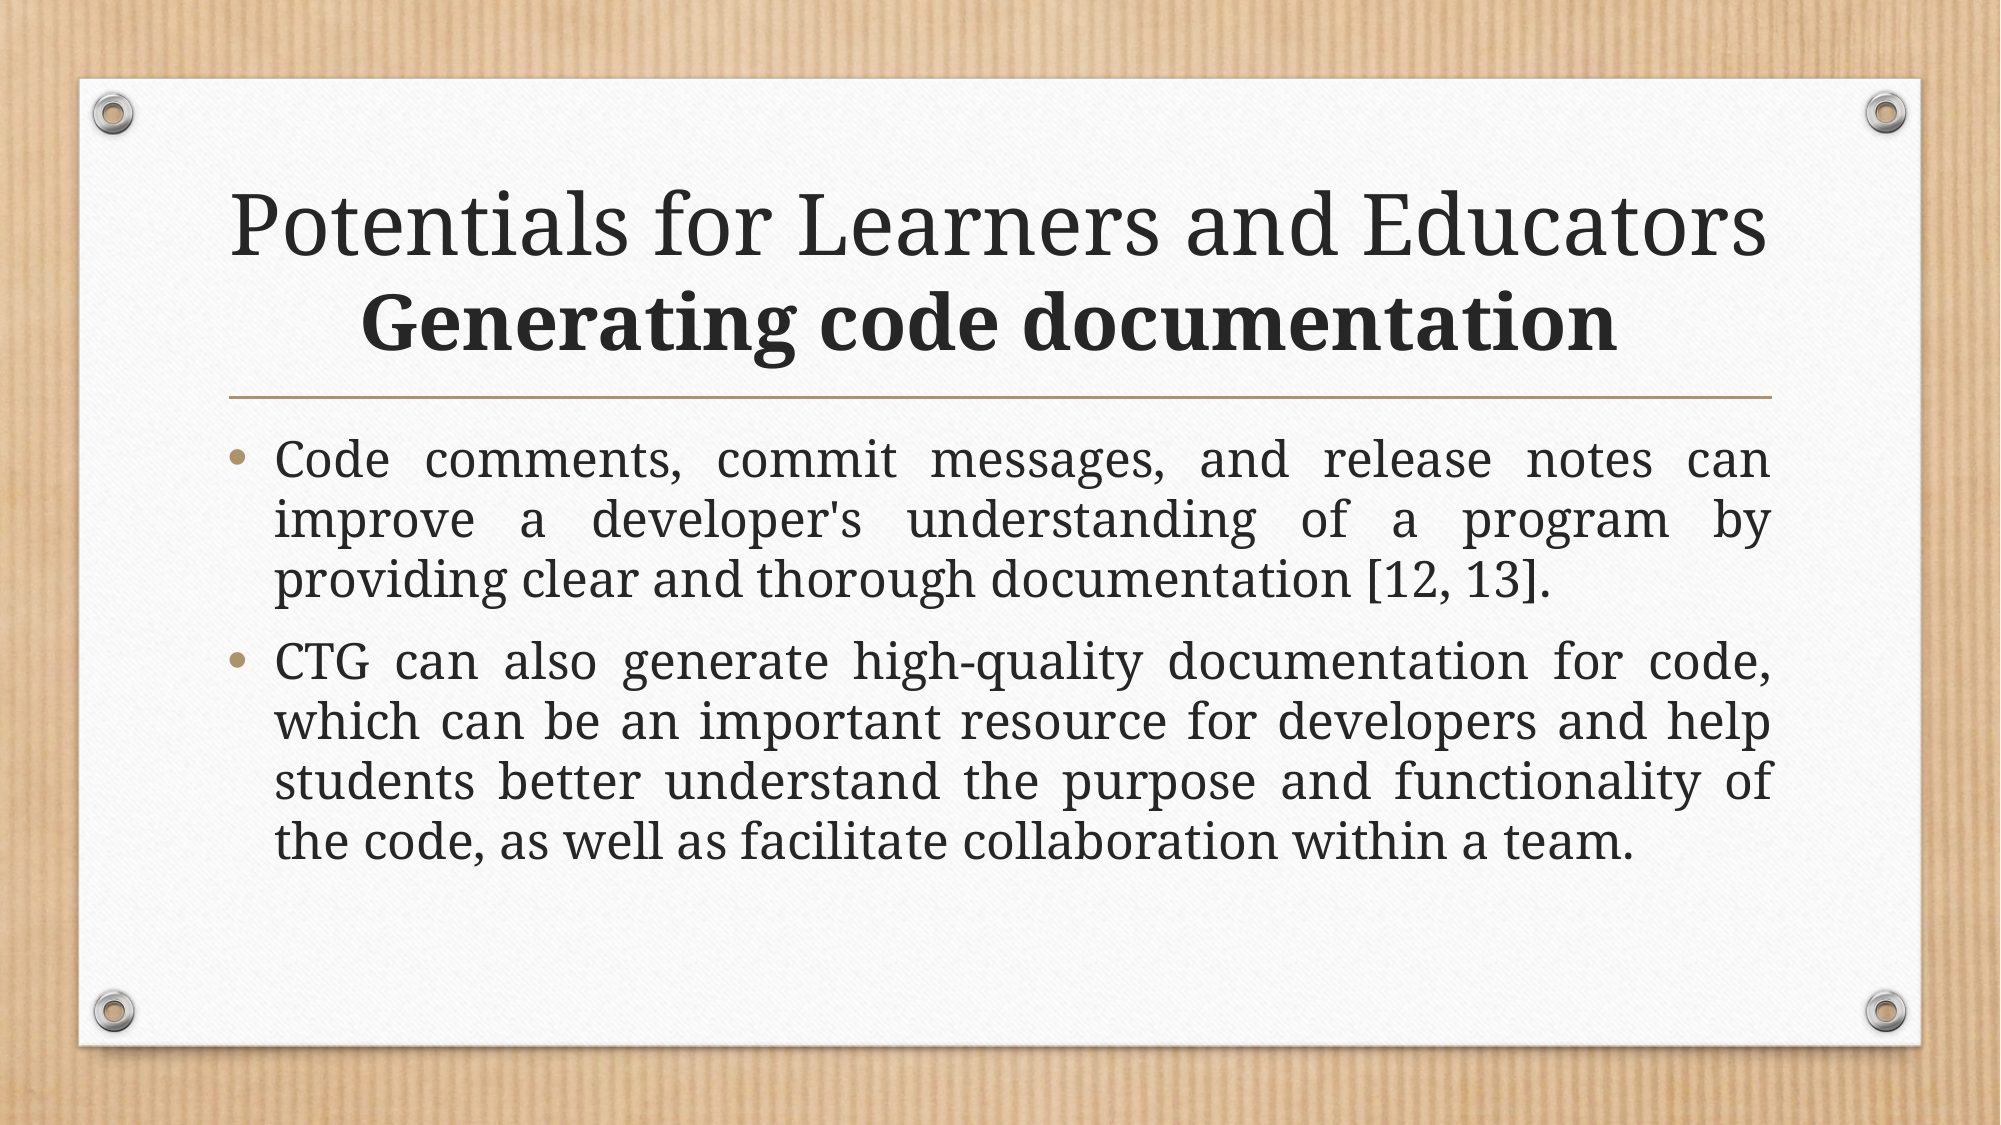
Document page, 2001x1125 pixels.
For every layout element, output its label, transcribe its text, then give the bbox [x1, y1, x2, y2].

picture [0, 0, 2001, 1125]
list Code comments, commit messages, and release notes can improve a developer's understanding of a program by providing clear and thorough documentation [12, 13]. CTG can also generate high-quality documentation for code, which can be an important resource for developers and help students better understand the purpose and functionality of the code, as well as facilitate collaboration within a team. [212, 419, 1788, 964]
title Potentials for Learners and Educators Generating code documentation [212, 161, 1788, 375]
